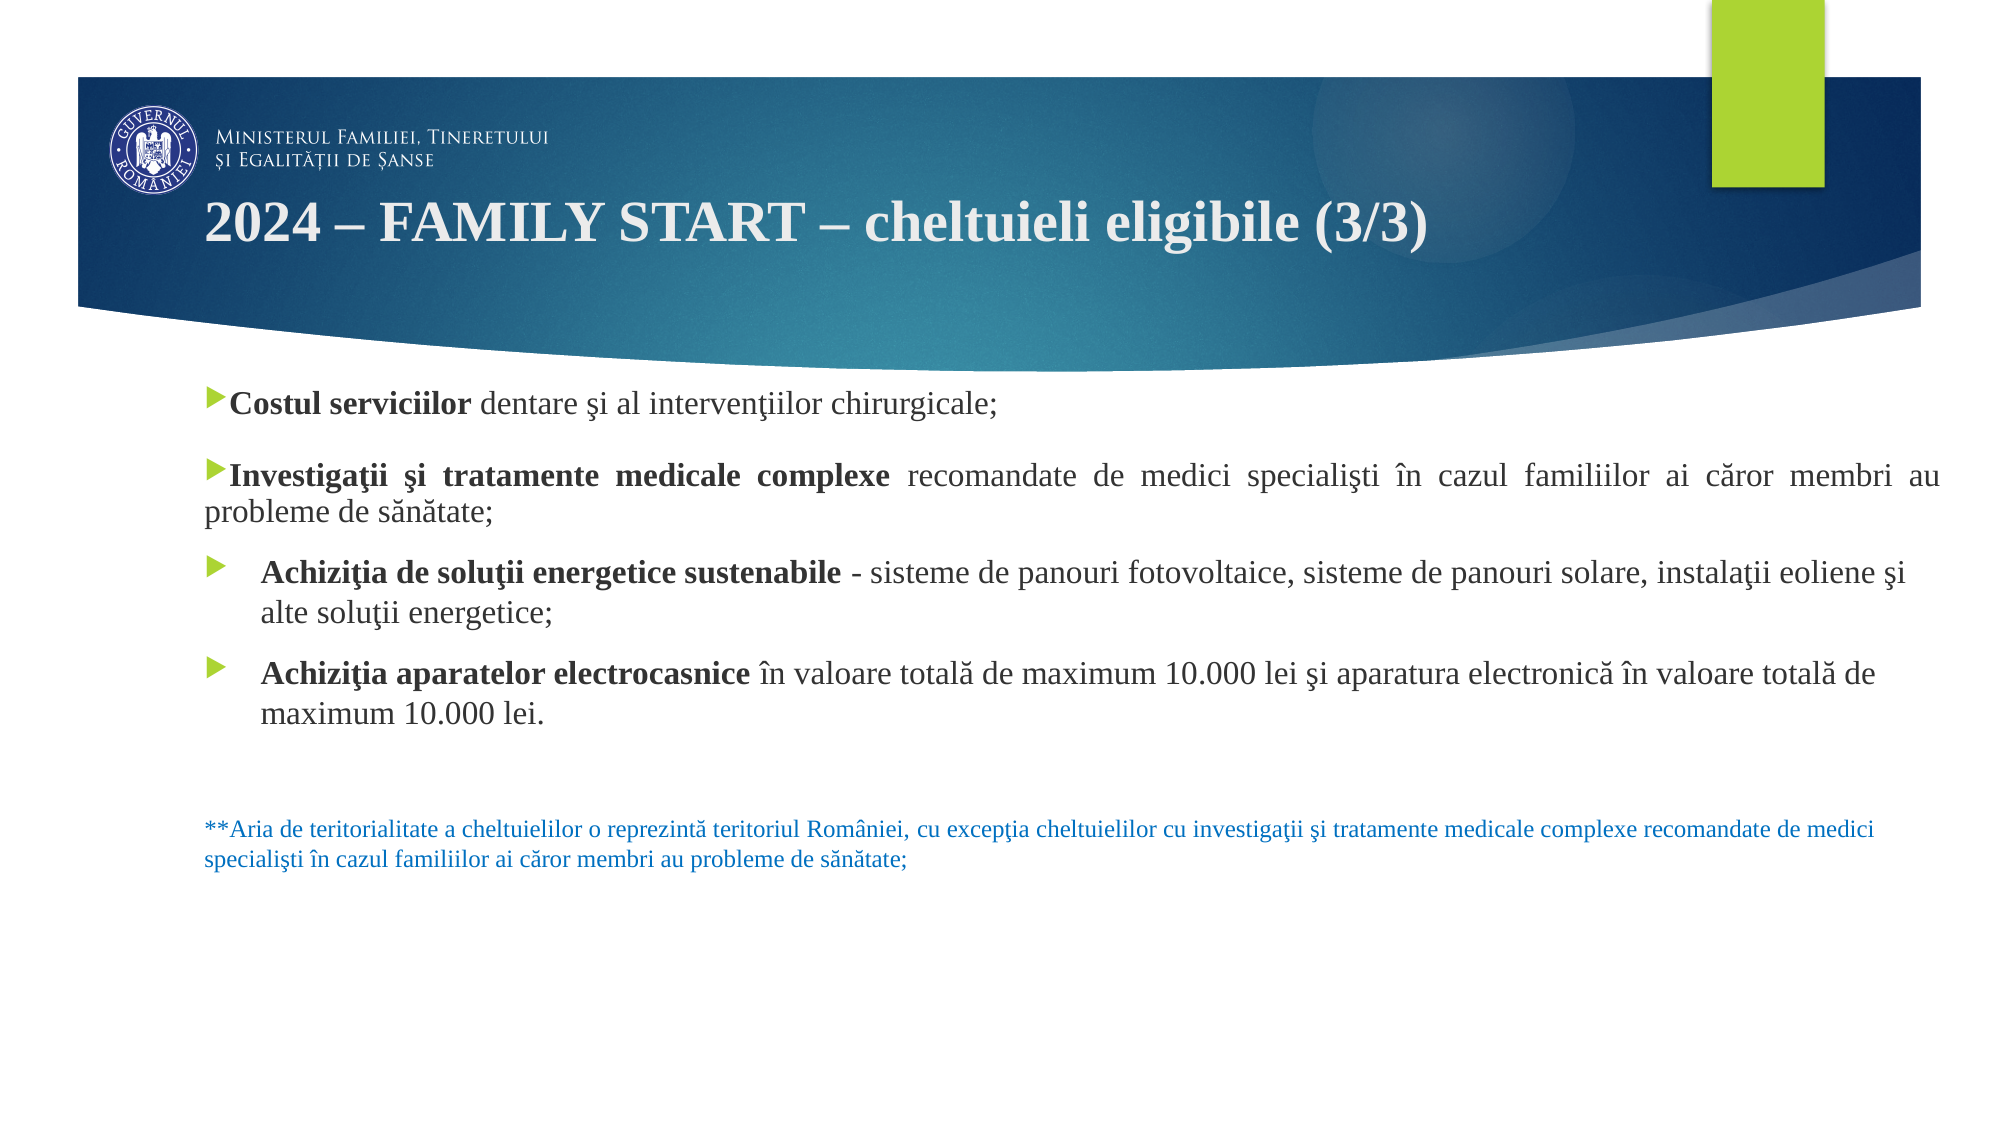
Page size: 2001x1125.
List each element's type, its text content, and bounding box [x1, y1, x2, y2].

list Costul serviciilor dentare şi al intervenţiilor chirurgicale; Investigaţii şi tratamente medicale complexe recomandate de medici specialişti în cazul familiilor ai căror membri au probleme de sănătate; Achiziţia de soluţii energetice sustenabile - sisteme de panouri fotovoltaice, sisteme de panouri solare, instalaţii eoliene şi alte soluţii energetice; Achiziţia aparatelor electrocasnice în valoare totală de maximum 10.000 lei şi aparatura electronică în valoare totală de maximum 10.000 lei. **Aria de teritorialitate a cheltuielilor o reprezintă teritoriul României, cu excepţia cheltuielilor cu investigaţii şi tratamente medicale complexe recomandate de medici specialişti în cazul familiilor ai căror membri au probleme de sănătate; [189, 378, 1958, 1028]
title 2024 – FAMILY START – cheltuieli eligibile (3/3) [189, 159, 1627, 276]
picture [109, 105, 548, 195]
